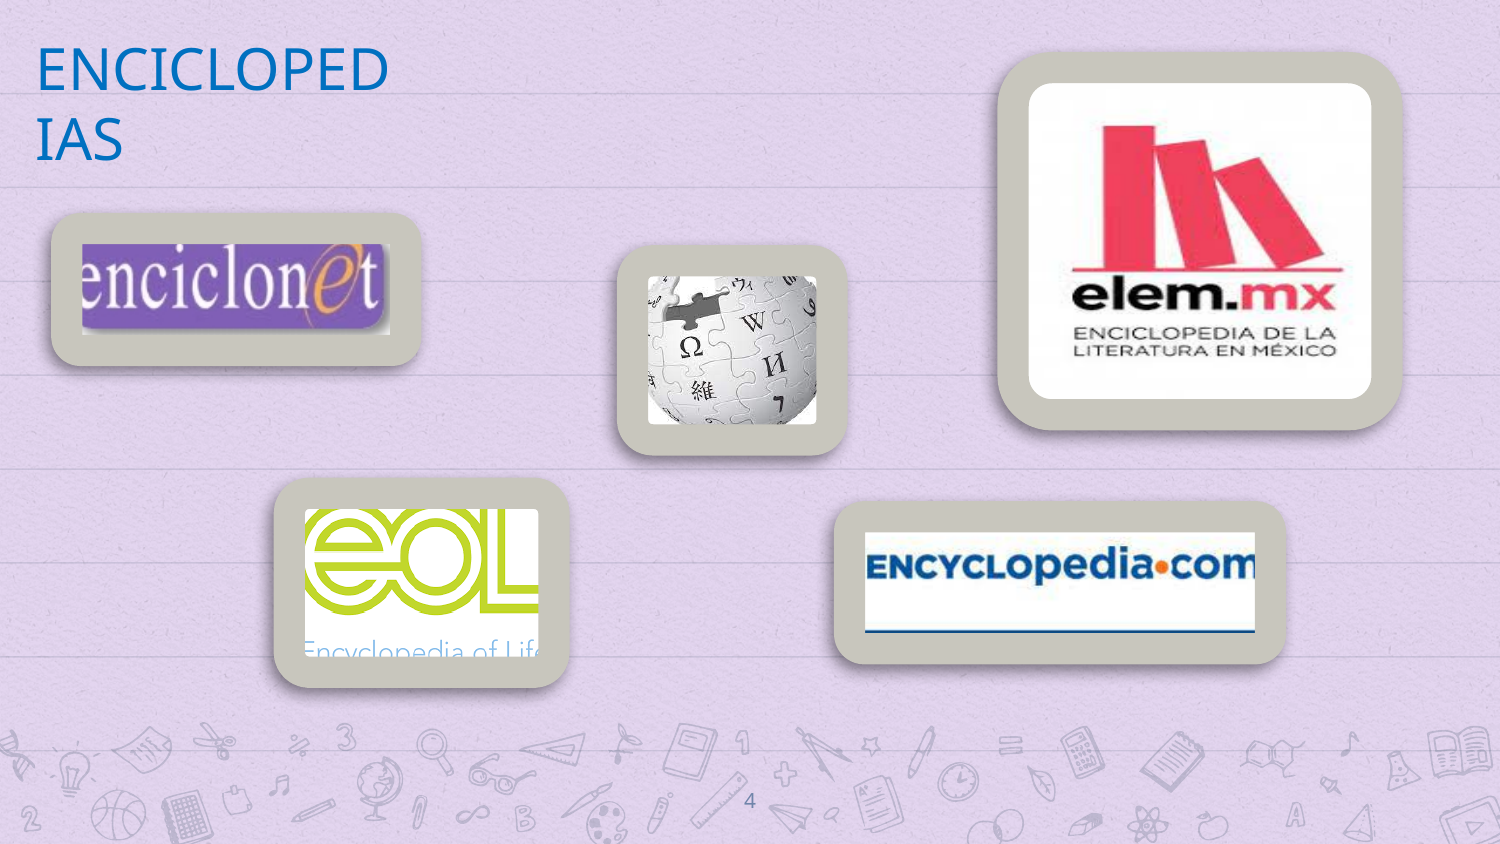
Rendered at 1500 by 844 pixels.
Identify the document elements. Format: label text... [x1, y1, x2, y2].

picture [0, 0, 1500, 844]
text_box ENCICLOPEDIAS [21, 24, 406, 180]
slide_number 4 [705, 779, 795, 825]
